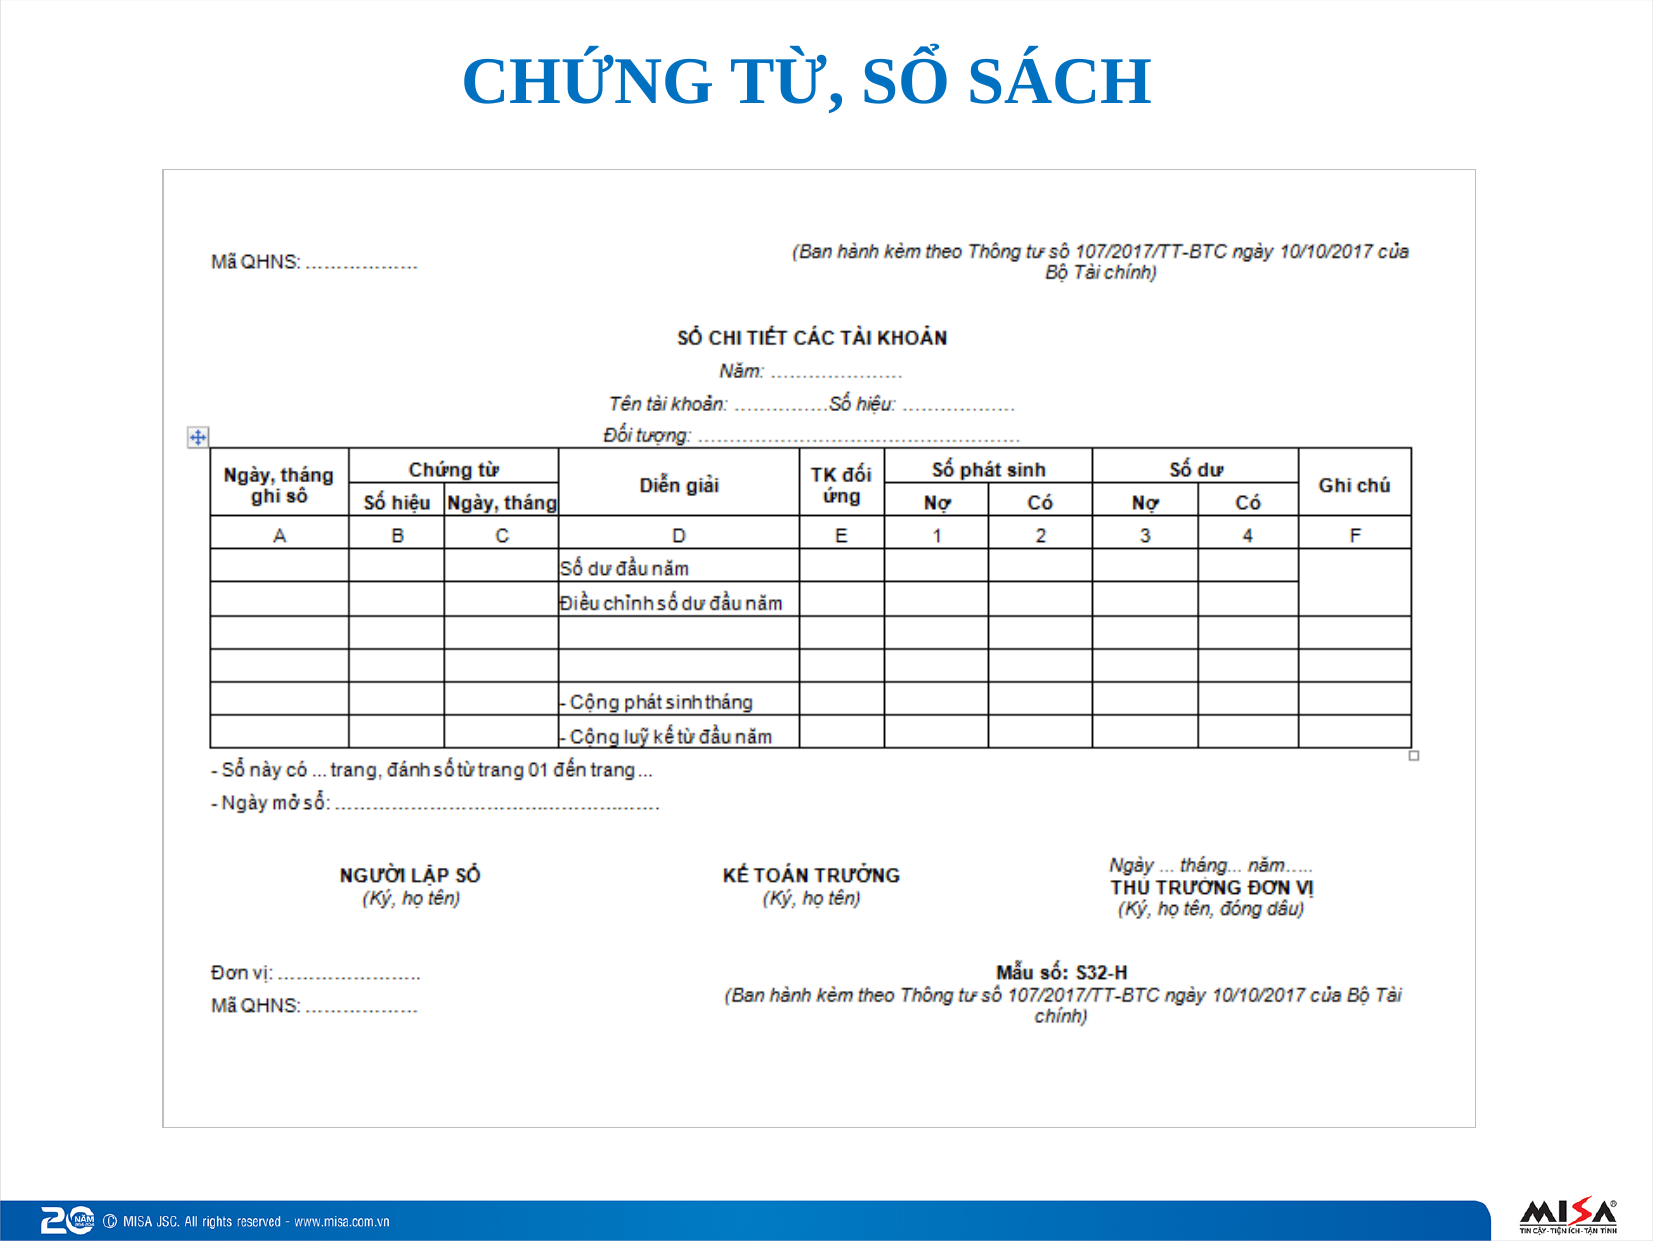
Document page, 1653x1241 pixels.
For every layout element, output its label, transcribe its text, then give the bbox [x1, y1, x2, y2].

title CHỨNG TỪ, SỔ SÁCH [63, 5, 1551, 158]
picture [0, 0, 1653, 1241]
